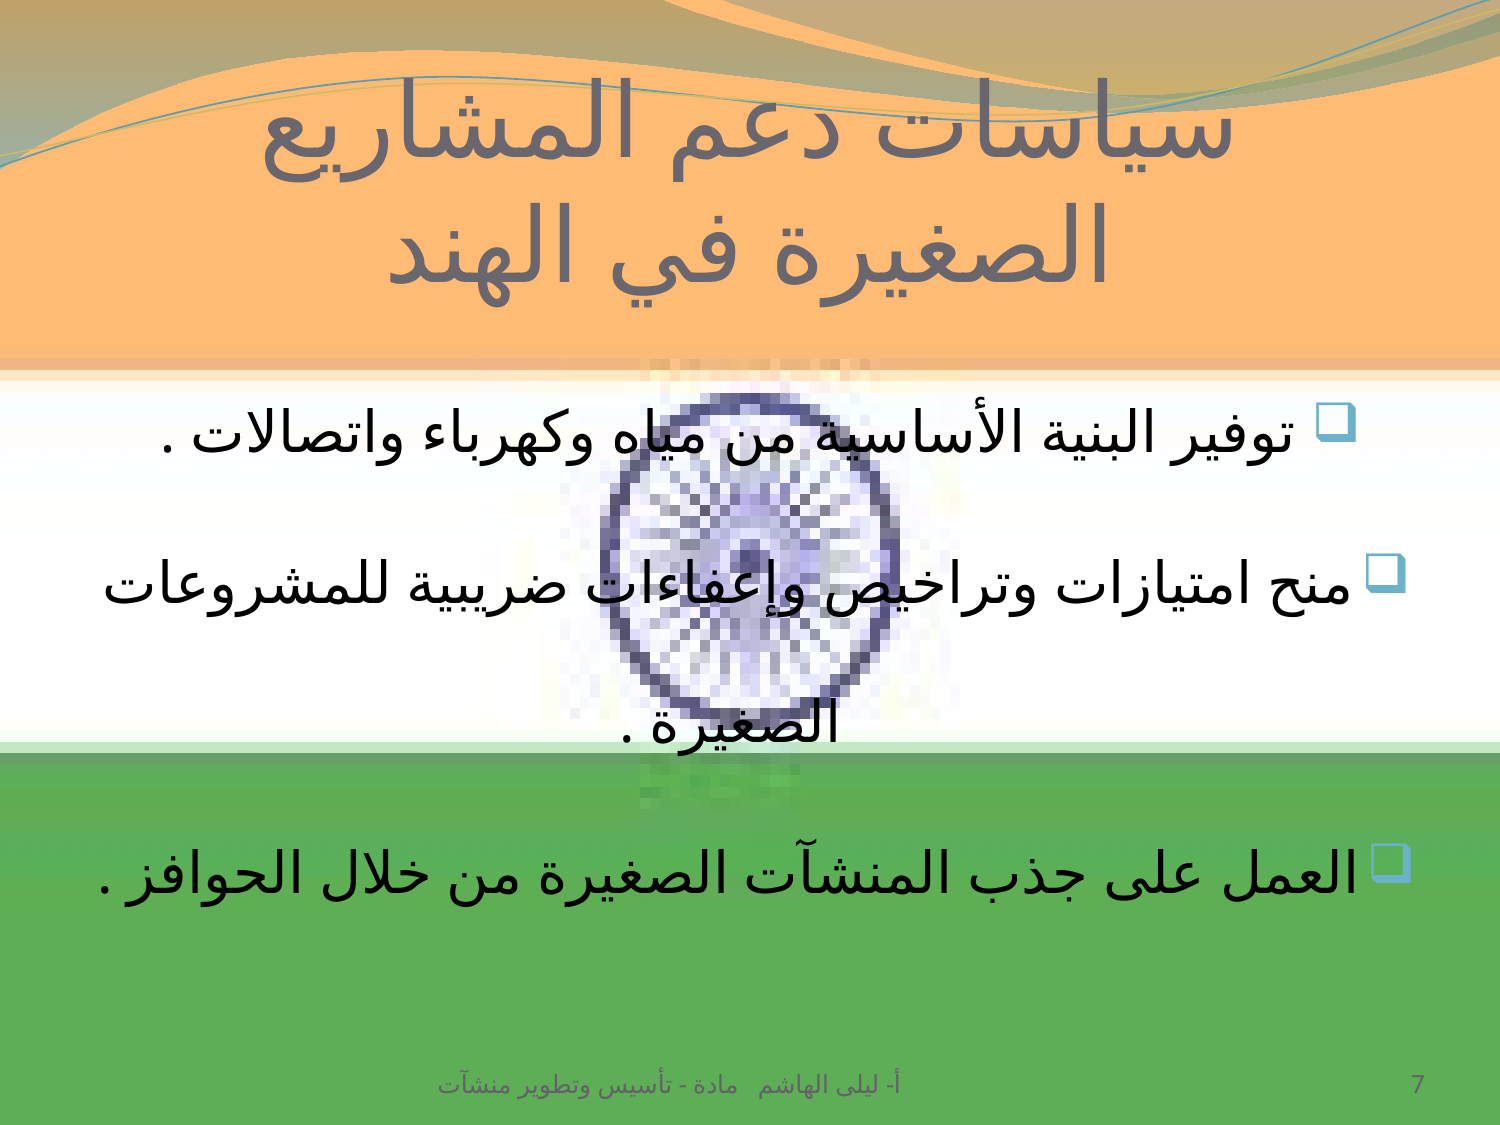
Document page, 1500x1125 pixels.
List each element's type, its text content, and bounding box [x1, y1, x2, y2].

list توفير البنية الأساسية من مياه وكهرباء واتصالات . منح امتيازات وتراخيص وإعفاءات ضريبية للمشروعات الصغيرة . العمل على جذب المنشآت الصغيرة من خلال الحوافز . [75, 317, 1425, 1038]
footer أ- ليلى الهاشم مادة - تأسيس وتطوير منشآت [437, 1042, 988, 1103]
slide_number 7 [1299, 1042, 1425, 1103]
title سياسات دعم المشاريع الصغيرة في الهند [75, 115, 1425, 303]
